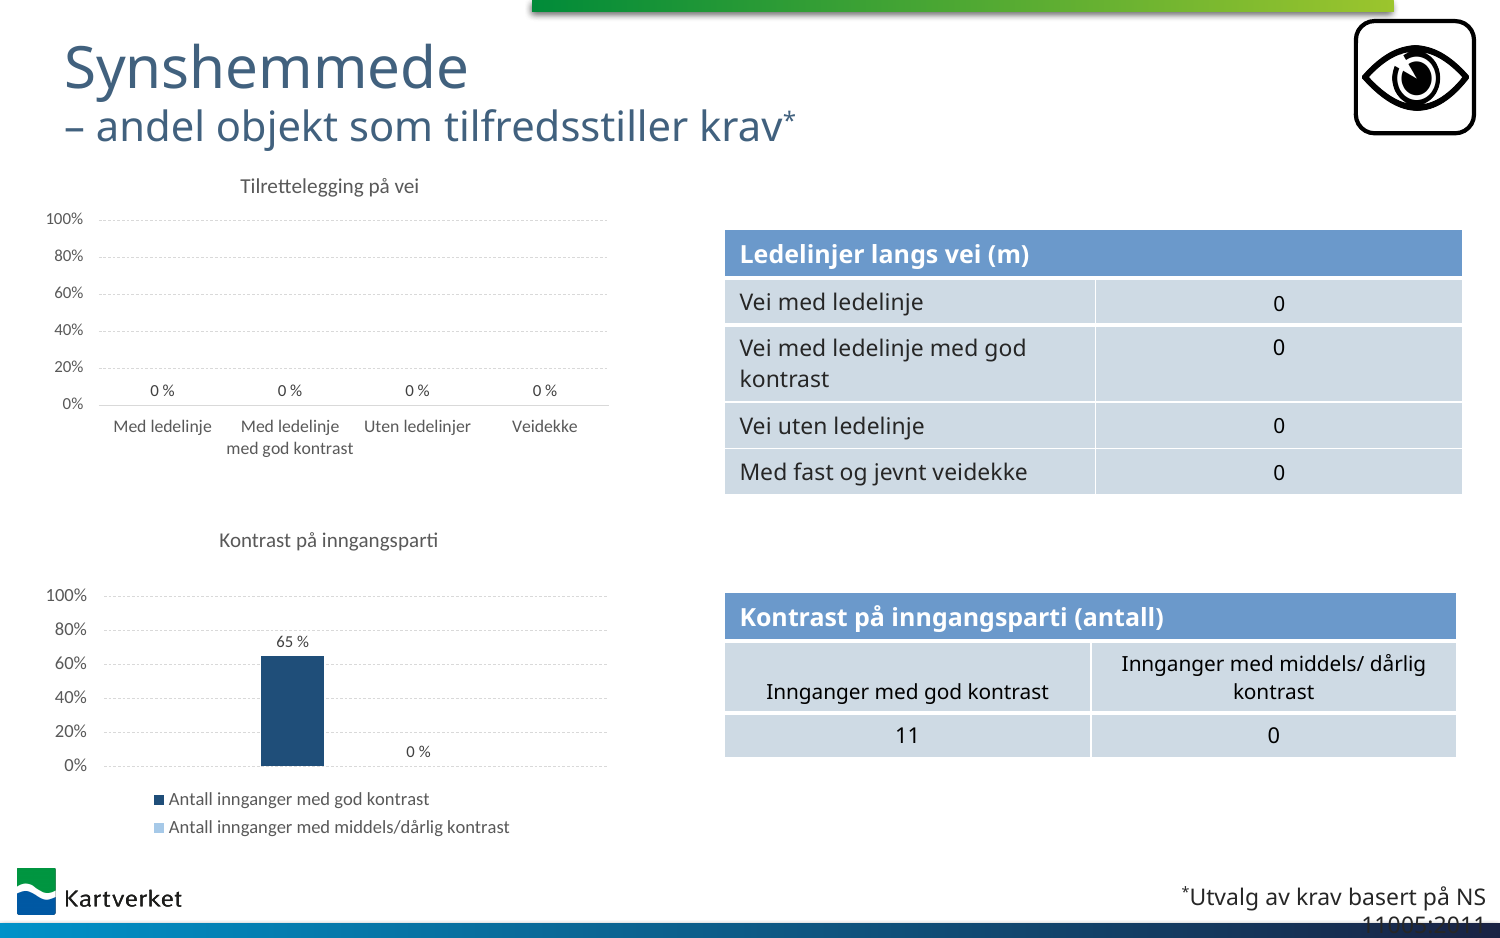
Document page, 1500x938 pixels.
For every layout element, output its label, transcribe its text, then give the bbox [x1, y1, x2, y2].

table_cell Vei med ledelinje [725, 280, 1095, 323]
table_header Ledelinjer langs vei (m) [725, 230, 1462, 276]
text_box *Utvalg av krav basert på NS 11005:2011 [1068, 873, 1500, 938]
picture [41, 520, 617, 846]
table_cell Vei uten ledelinje [725, 403, 1095, 448]
table_cell Med fast og jevnt veidekke [725, 449, 1095, 494]
table_cell Innganger med middels/ dårlig kontrast [1092, 643, 1456, 711]
table_cell 0 [1096, 327, 1462, 401]
text_box Synshemmede – andel objekt som tilfredsstiller krav* [49, 24, 1431, 158]
picture [41, 166, 619, 492]
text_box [1355, 20, 1475, 134]
table_header Kontrast på inngangsparti (antall) [725, 593, 1456, 639]
table_cell 0 [1096, 280, 1462, 323]
table_cell 0 [1096, 449, 1462, 494]
table_cell 0 [1096, 403, 1462, 448]
table_cell 11 [725, 715, 1090, 757]
table_cell Vei med ledelinje med god kontrast [725, 327, 1095, 401]
table_cell Innganger med god kontrast [725, 643, 1090, 711]
table_cell 0 [1092, 715, 1456, 757]
